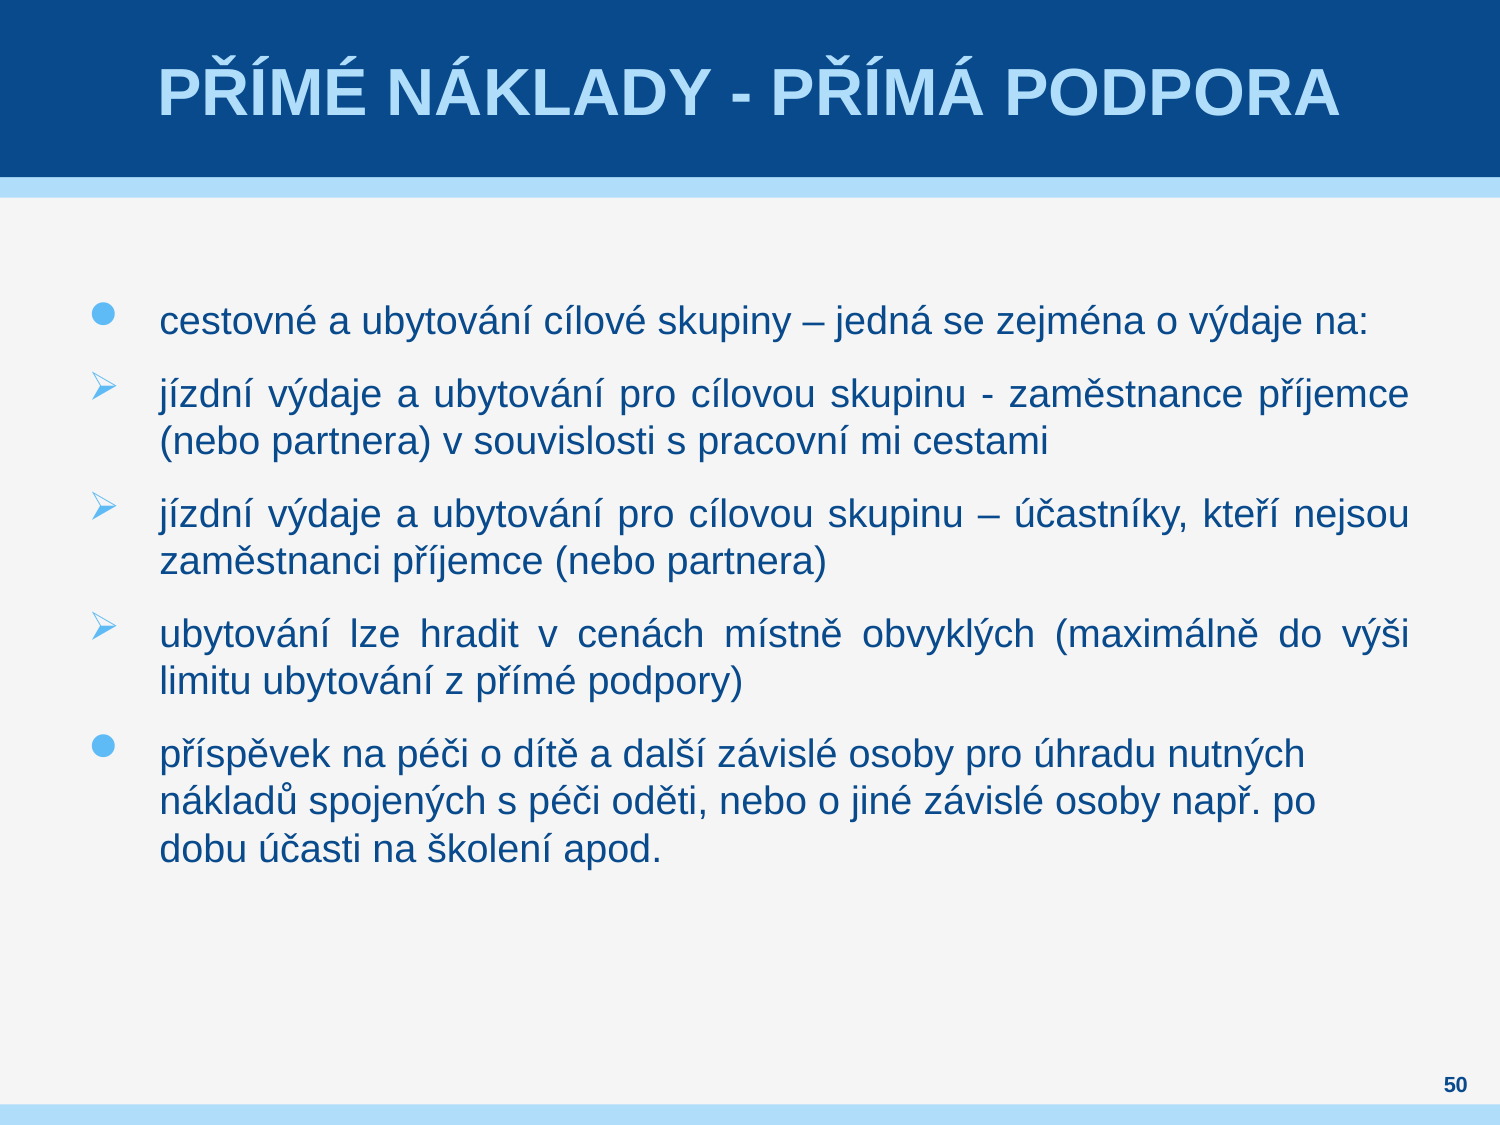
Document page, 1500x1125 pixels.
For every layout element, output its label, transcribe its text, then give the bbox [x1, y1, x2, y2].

slide_number 50 [1417, 1068, 1495, 1099]
list cestovné a ubytování cílové skupiny – jedná se zejména o výdaje na: jízdní výdaje a ubytování pro cílovou skupinu - zaměstnance příjemce (nebo partnera) v souvislosti s pracovní mi cestami jízdní výdaje a ubytování pro cílovou skupinu – účastníky, kteří nejsou zaměstnanci příjemce (nebo partnera) ubytování lze hradit v cenách místně obvyklých (maximálně do výši limitu ubytování z přímé podpory) příspěvek na péči o dítě a další závislé osoby pro úhradu nutných nákladů spojených s péči oděti, nebo o jiné závislé osoby např. po dobu účasti na školení apod. [88, 295, 1412, 1004]
title Přímé náklady - Přímá podpora [59, 0, 1441, 178]
